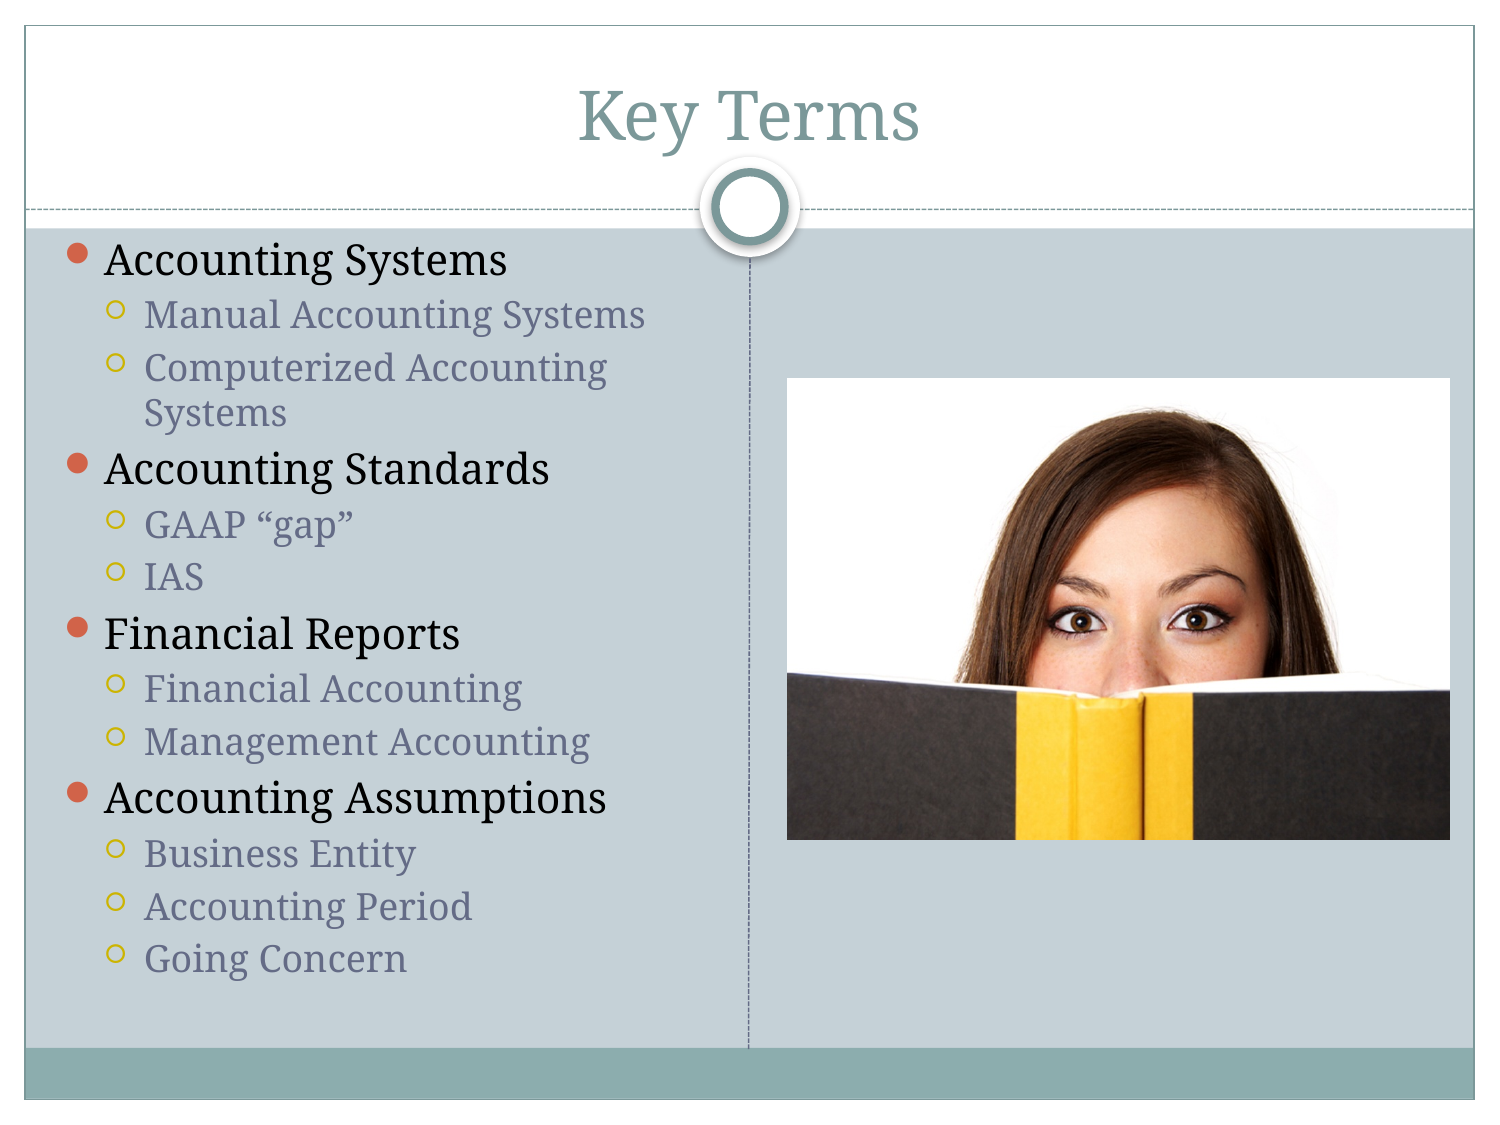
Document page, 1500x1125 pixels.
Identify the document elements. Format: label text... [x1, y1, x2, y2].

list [787, 377, 1451, 841]
title Key Terms [49, 37, 1450, 162]
list Accounting Systems Manual Accounting Systems Computerized Accounting Systems Accounting Standards GAAP “gap” IAS Financial Reports Financial Accounting Management Accounting Accounting Assumptions Business Entity Accounting Period Going Concern [49, 224, 712, 993]
